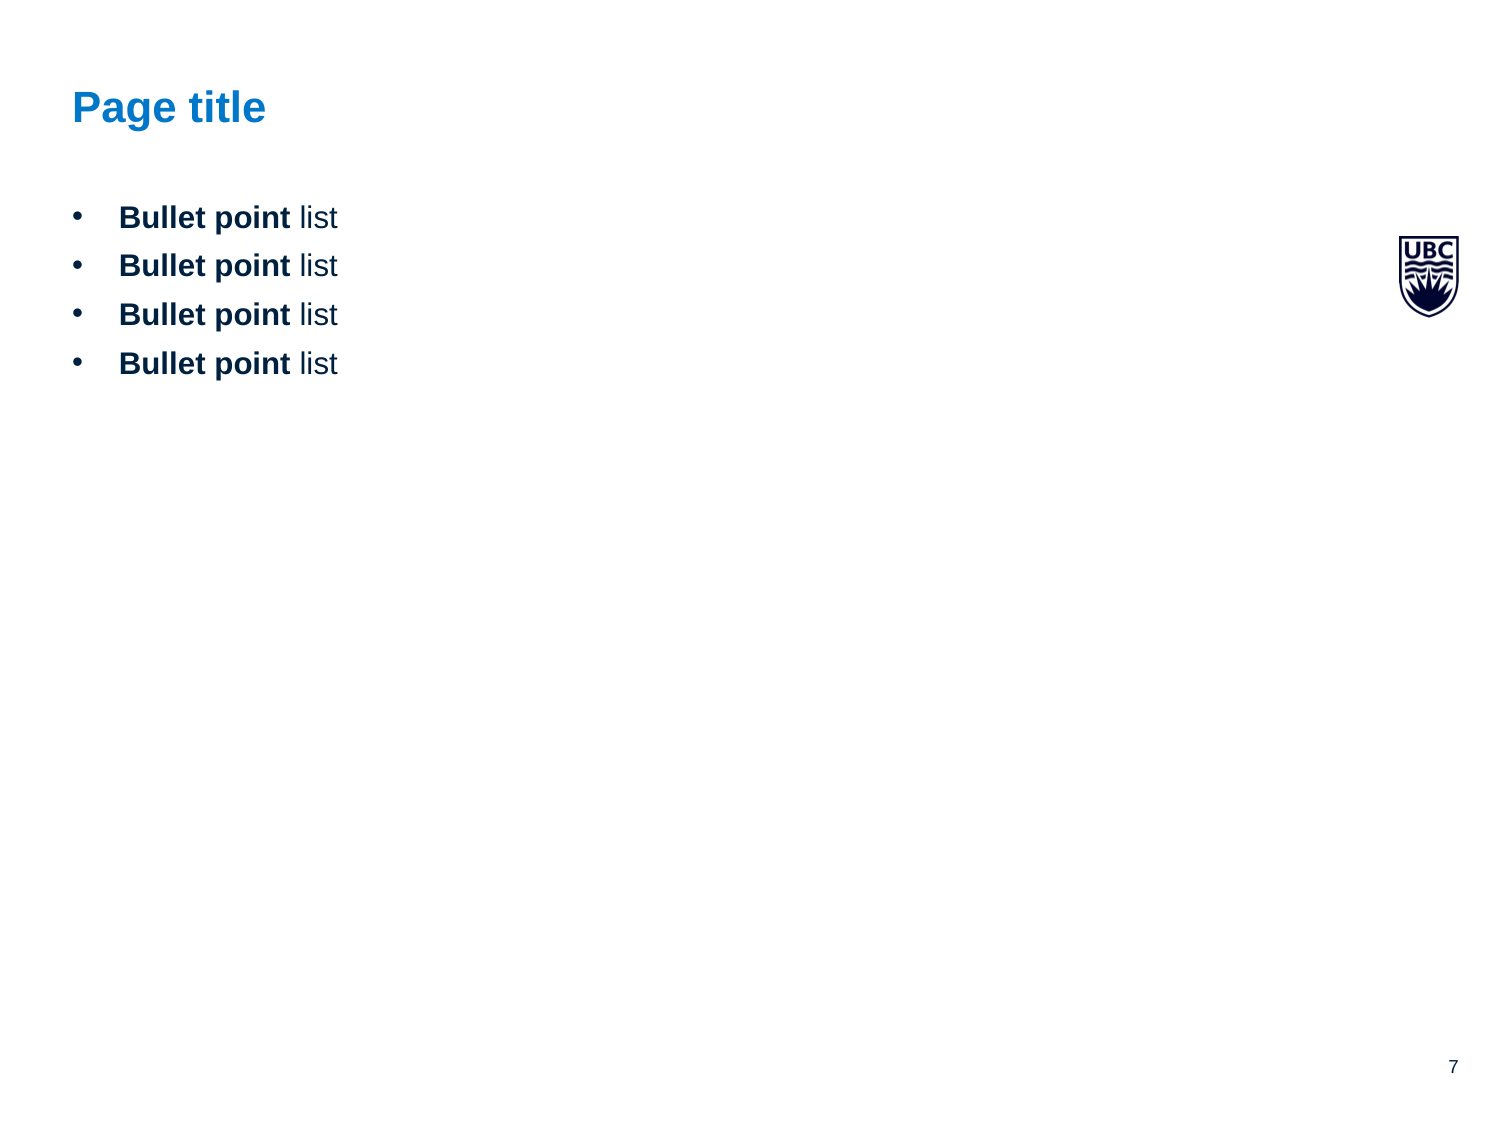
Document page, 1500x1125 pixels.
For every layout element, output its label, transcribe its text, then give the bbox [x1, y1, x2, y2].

list Bullet point list Bullet point list Bullet point list Bullet point list [71, 185, 1329, 1071]
picture [1399, 236, 1459, 318]
title Page title [71, 51, 1329, 154]
